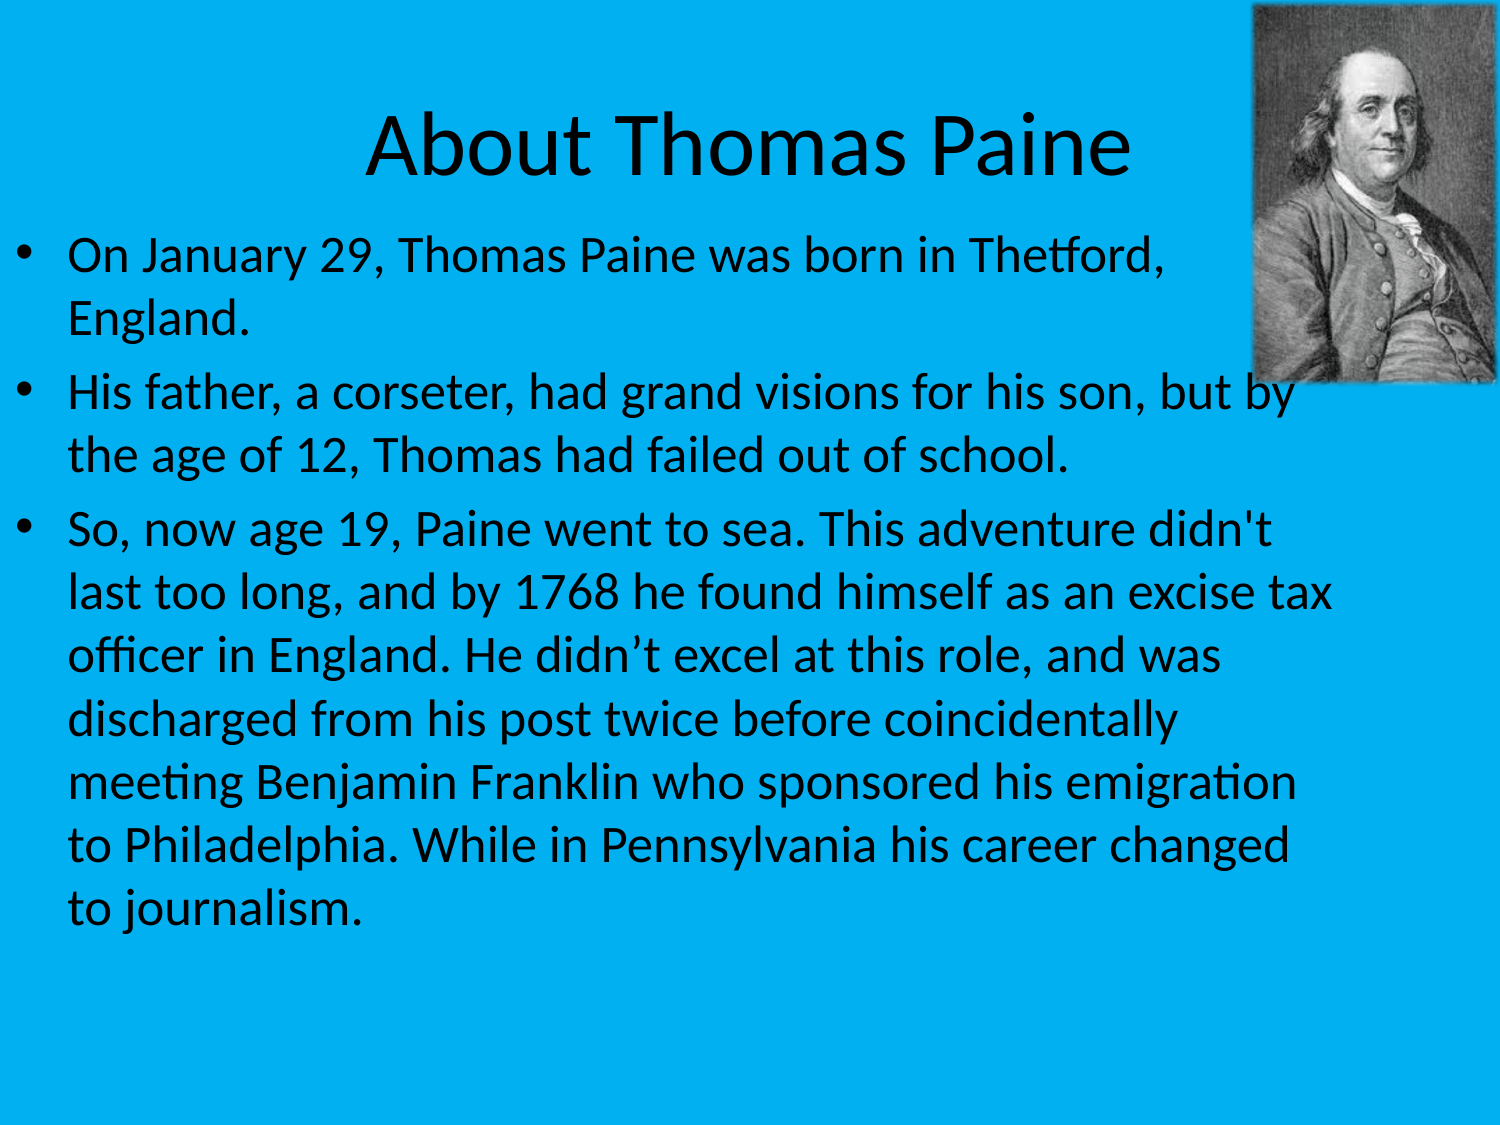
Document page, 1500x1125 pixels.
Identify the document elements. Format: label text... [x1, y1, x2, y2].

list On January 29, Thomas Paine was born in Thetford, England. His father, a corseter, had grand visions for his son, but by the age of 12, Thomas had failed out of school. So, now age 19, Paine went to sea. This adventure didn't last too long, and by 1768 he found himself as an excise tax officer in England. He didn’t excel at this role, and was discharged from his post twice before coincidentally meeting Benjamin Franklin who sponsored his emigration to Philadelphia. While in Pennsylvania his career changed to journalism. [0, 212, 1350, 955]
title About Thomas Paine [75, 45, 1243, 212]
picture [1249, 3, 1497, 388]
